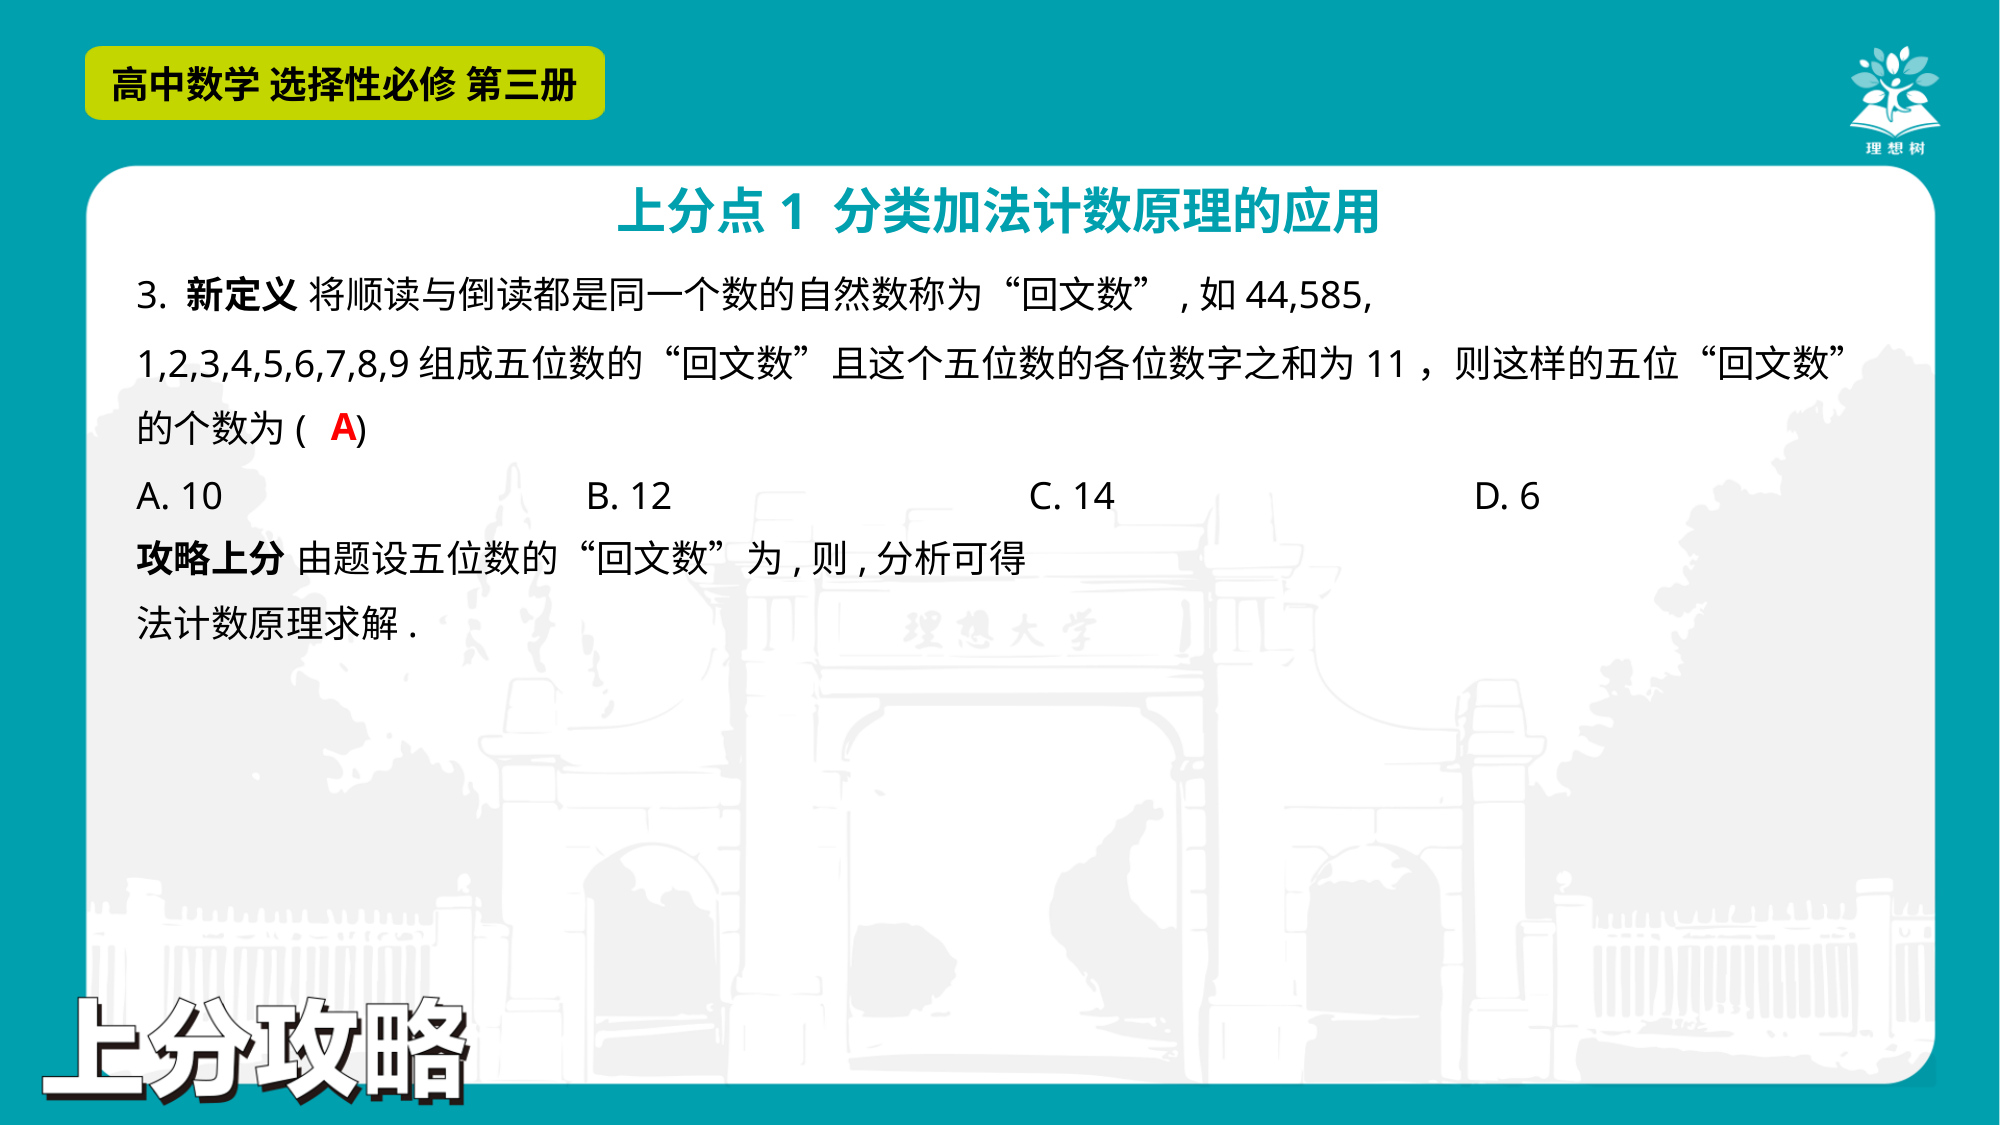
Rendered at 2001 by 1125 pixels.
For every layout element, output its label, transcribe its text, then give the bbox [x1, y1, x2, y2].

text_box A [316, 382, 371, 441]
picture [0, 0, 2000, 1125]
text_box A. 10 B. 12 C. 14 D. 6 [136, 450, 1865, 510]
